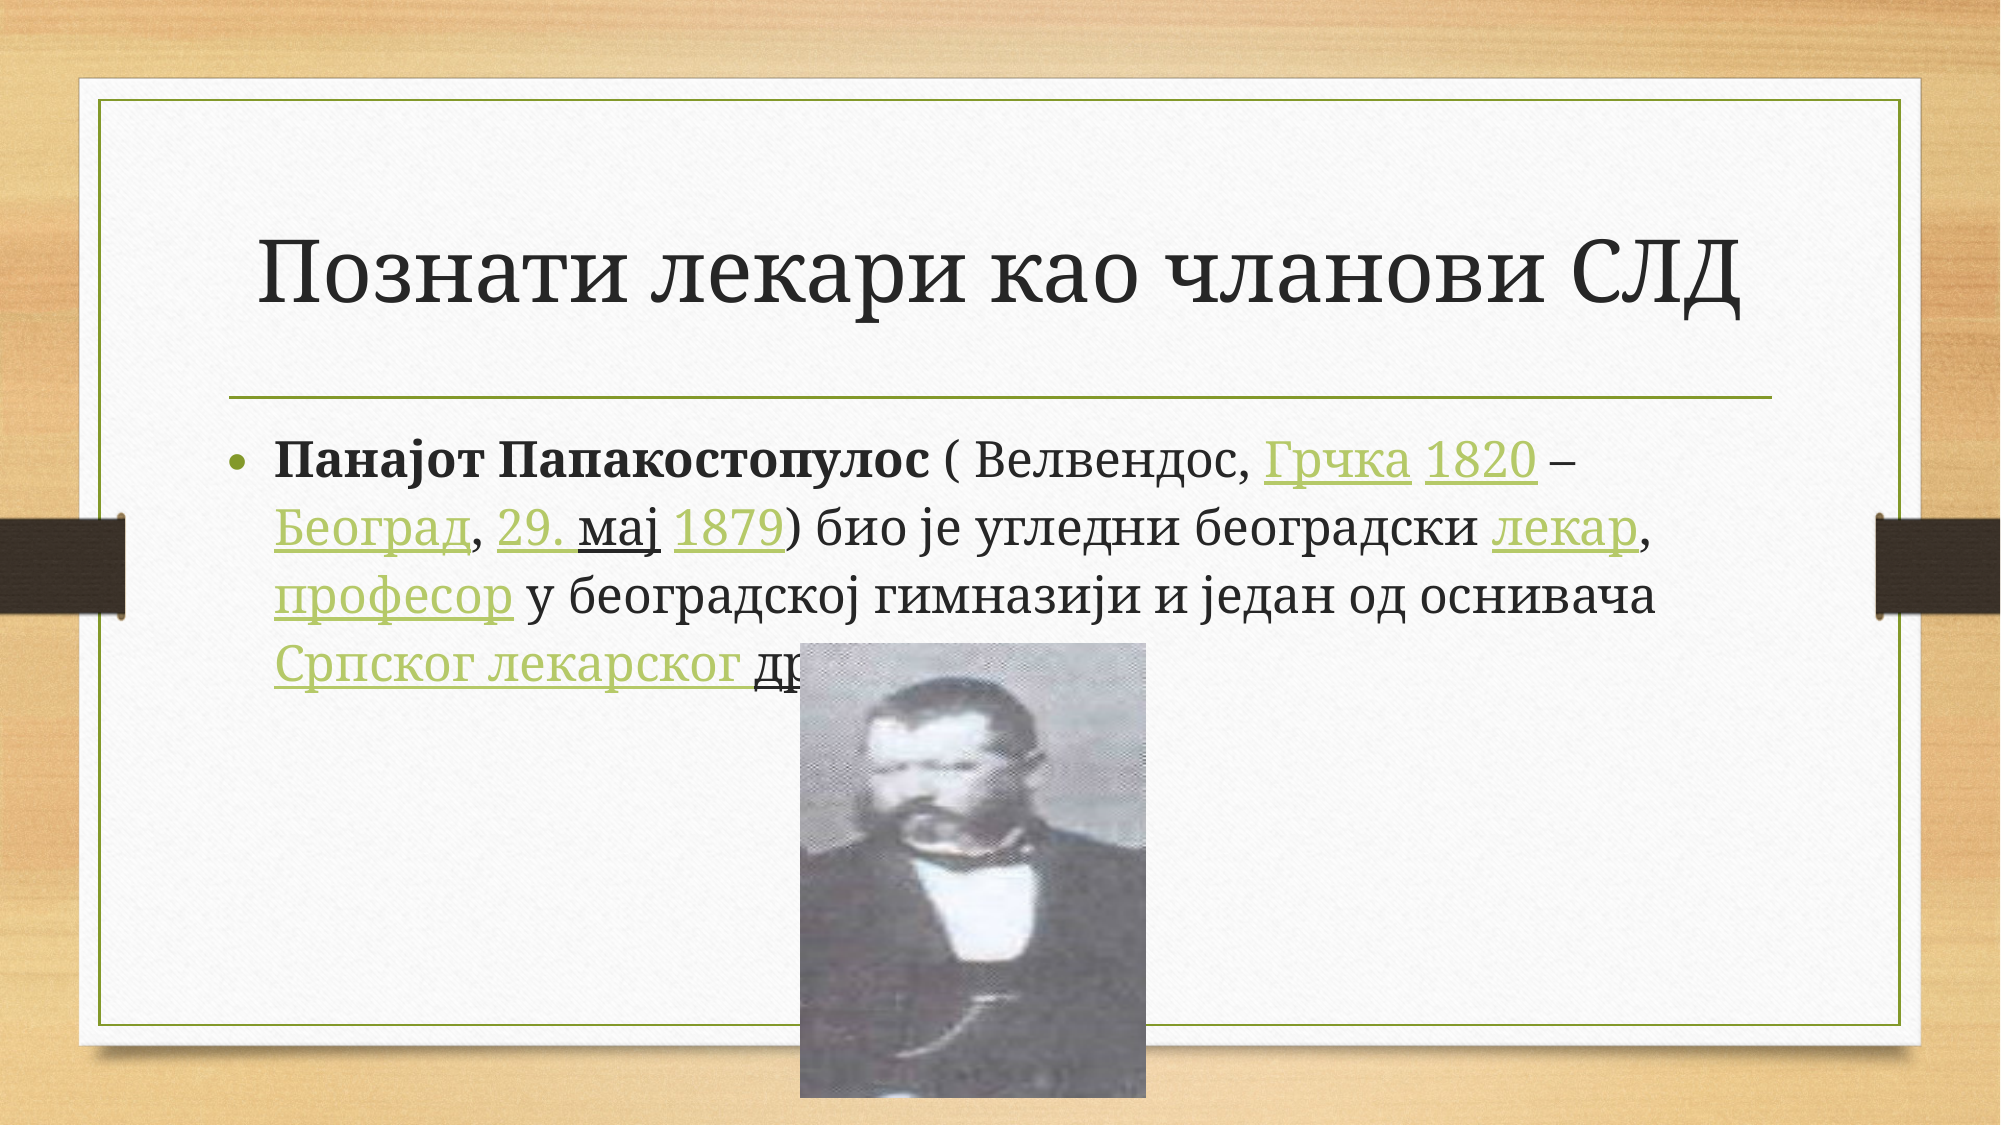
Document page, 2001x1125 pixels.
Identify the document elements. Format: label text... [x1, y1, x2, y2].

list Панајот Папакостопулос ( Велвендос, Грчка 1820 – Београд, 29. мај 1879) био је угледни београдски лекар, професор у београдској гимназији и један од оснивача Српског лекарског друштва. [212, 419, 1788, 964]
title Познати лекари као чланови СЛД [212, 161, 1788, 375]
picture [0, 0, 2001, 1125]
